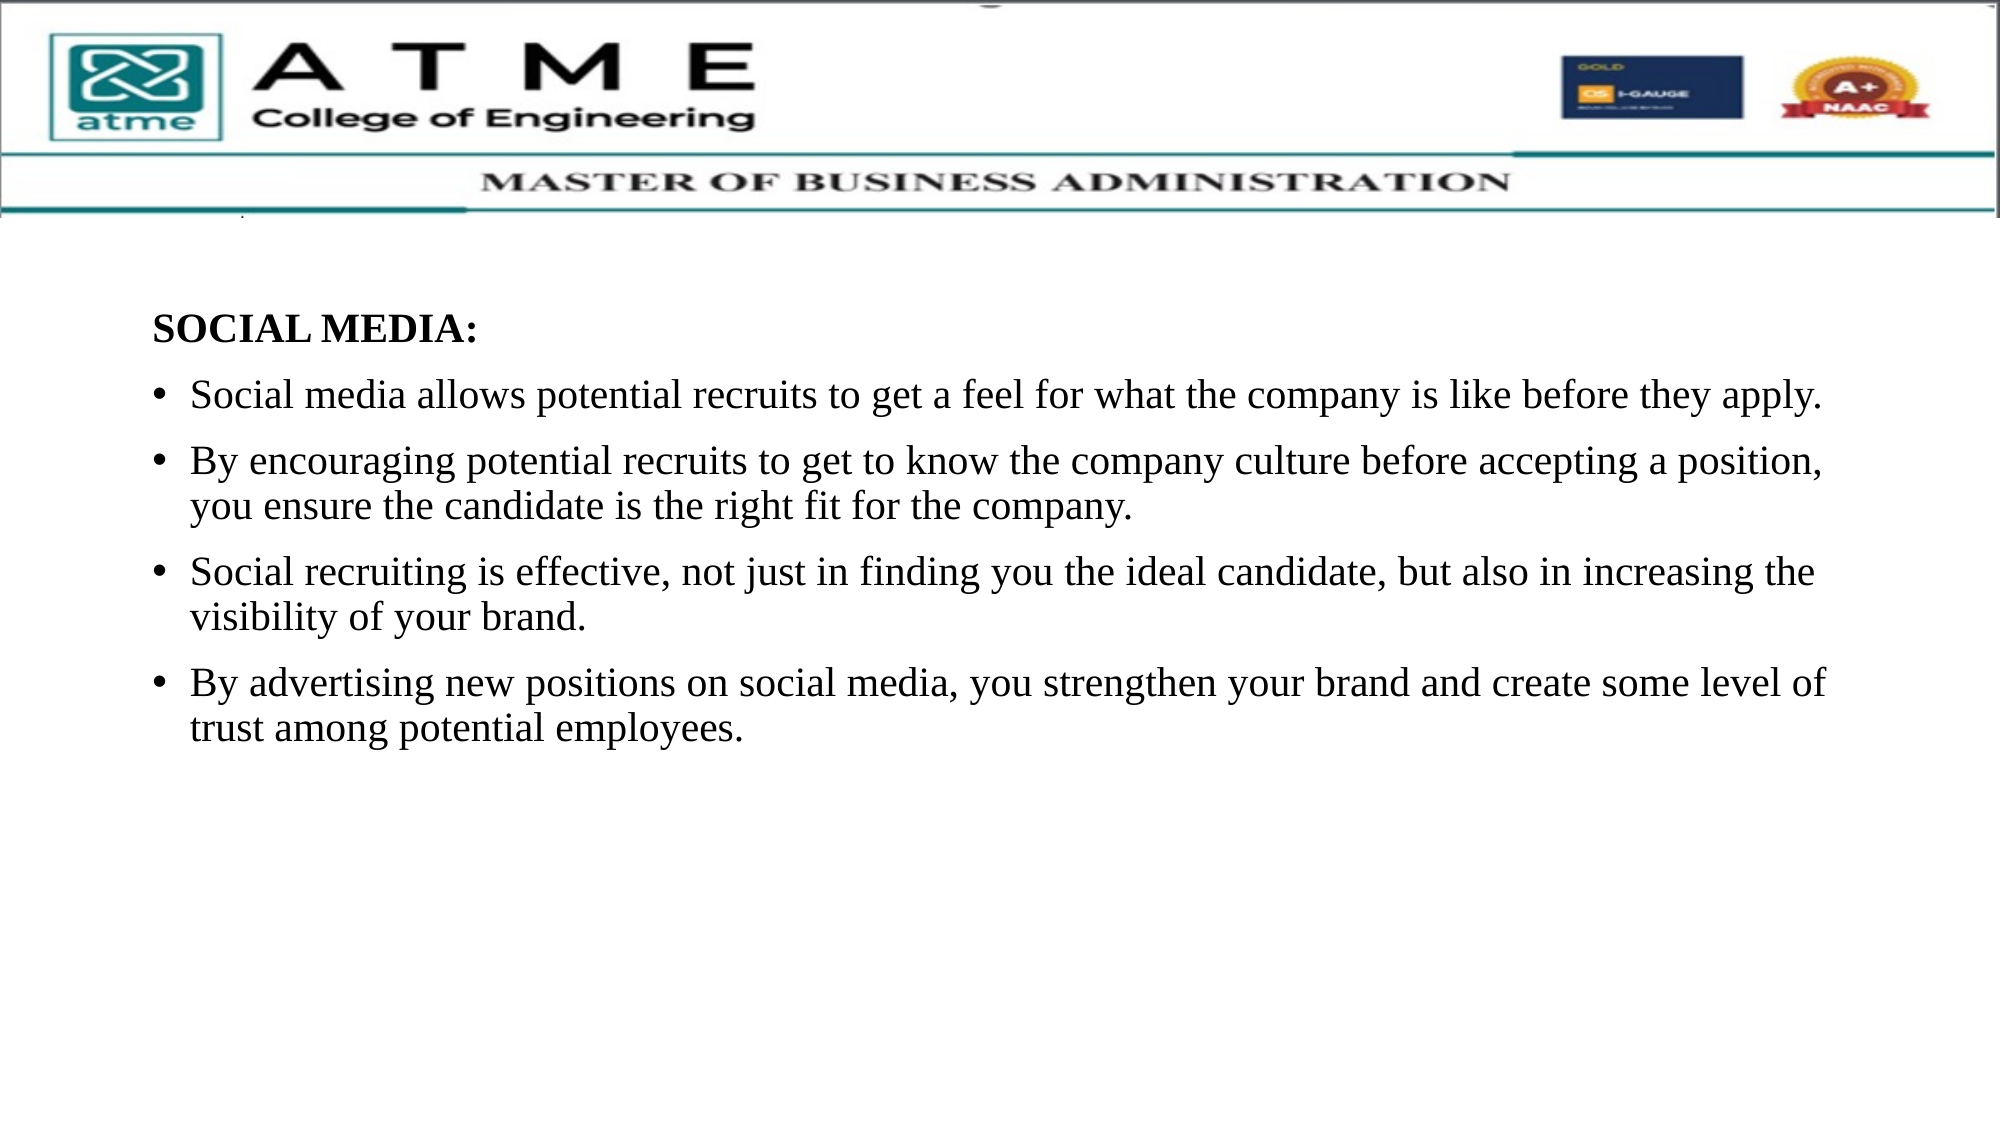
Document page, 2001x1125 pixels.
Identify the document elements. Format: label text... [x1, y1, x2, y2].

picture [0, 0, 2000, 218]
list SOCIAL MEDIA: Social media allows potential recruits to get a feel for what the company is like before they apply. By encouraging potential recruits to get to know the company culture before accepting a position, you ensure the candidate is the right fit for the company. Social recruiting is effective, not just in finding you the ideal candidate, but also in increasing the visibility of your brand. By advertising new positions on social media, you strengthen your brand and create some level of trust among potential employees. [137, 299, 1863, 1014]
